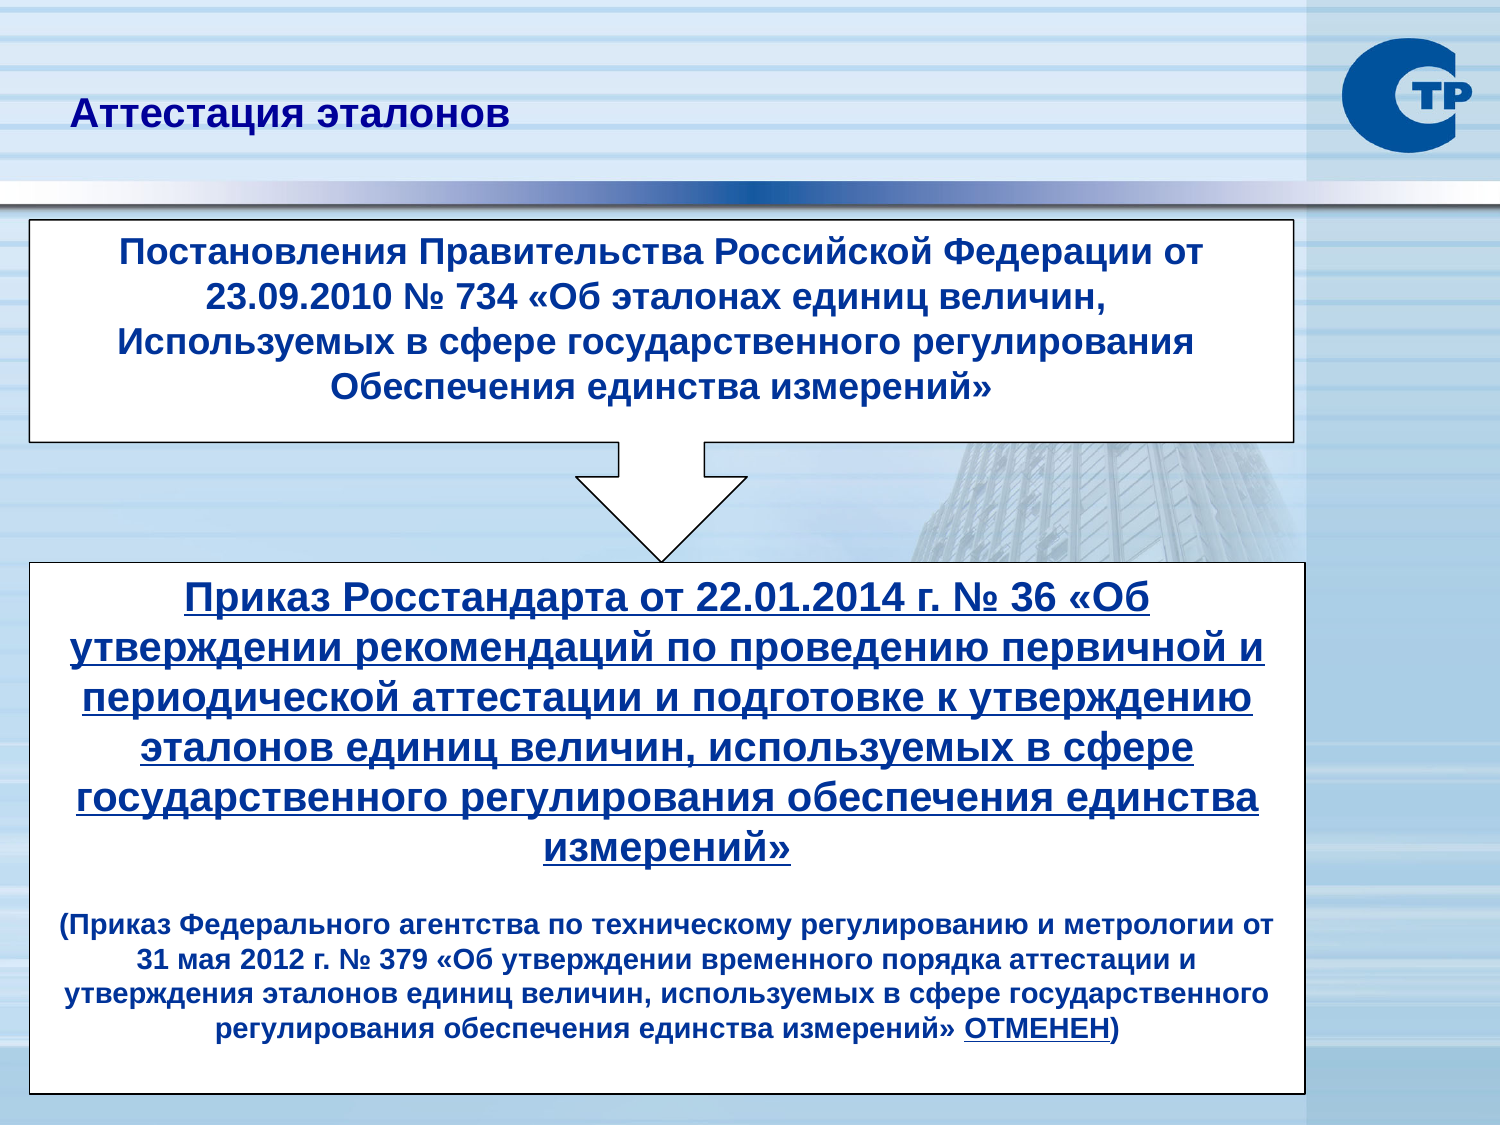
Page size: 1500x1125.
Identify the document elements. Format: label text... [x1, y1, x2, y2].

text_box Аттестация эталонов [54, 78, 527, 143]
text_box Приказ Росстандарта от 22.01.2014 г. № 36 «Об утверждении рекомендаций по проведению первичной и периодической аттестации и подготовке к утверждению эталонов единиц величин, используемых в сфере государственного регулирования обеспечения единства измерений» (Приказ Федерального агентства по техническому регулированию и метрологии от 31 мая 2012 г. № 379 «Об утверждении временного порядка аттестации и утверждения эталонов единиц величин, используемых в сфере государственного регулирования обеспечения единства измерений» ОТМЕНЕН) [29, 562, 1306, 1094]
picture [0, 0, 1500, 1125]
text_box Постановления Правительства Российской Федерации от 23.09.2010 № 734 «Об эталонах единиц величин, Используемых в сфере государственного регулирования Обеспечения единства измерений» [29, 219, 1294, 562]
